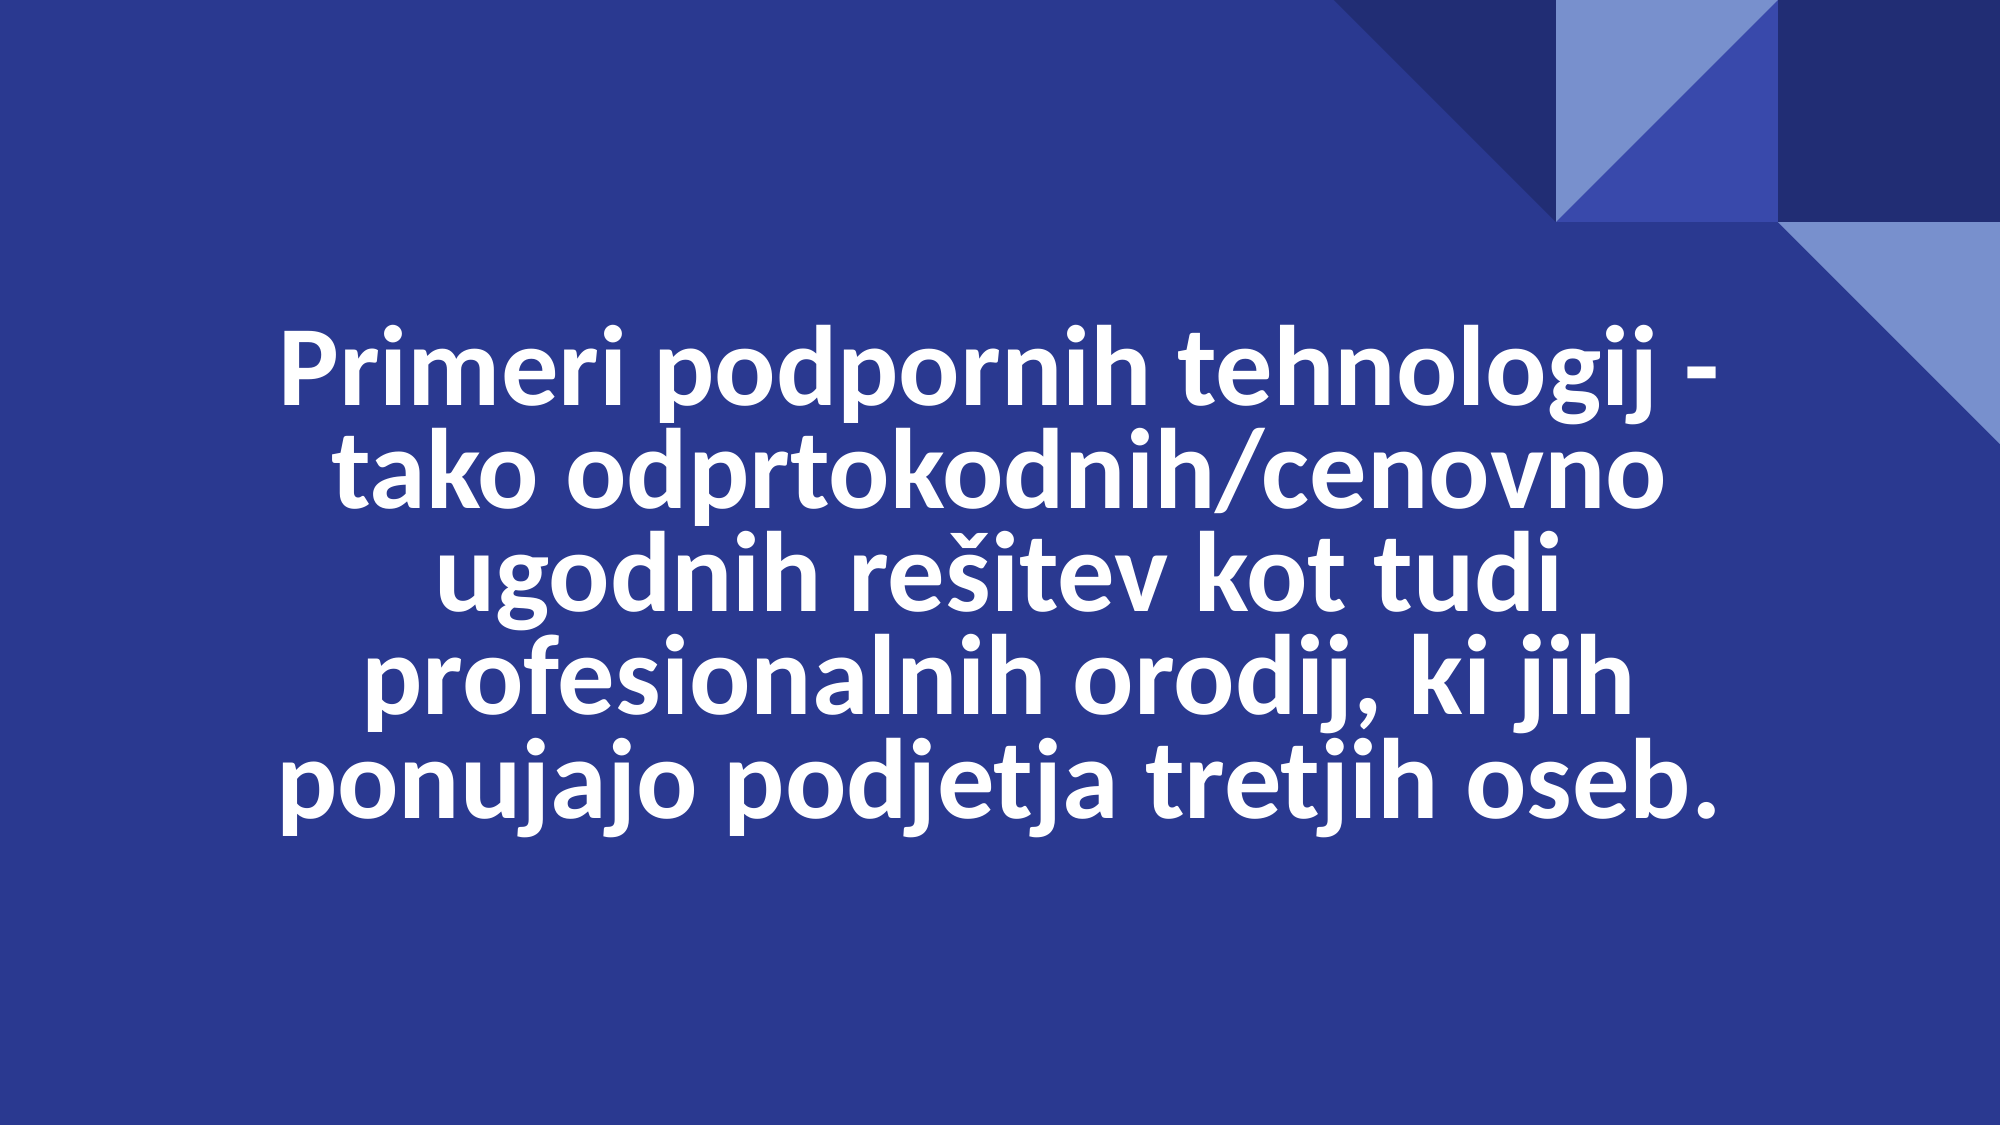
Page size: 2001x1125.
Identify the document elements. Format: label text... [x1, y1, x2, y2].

title Primeri podpornih tehnologij - tako odprtokodnih/cenovno ugodnih rešitev kot tudi profesionalnih orodij, ki jih ponujajo podjetja tretjih oseb. [249, 278, 1750, 847]
